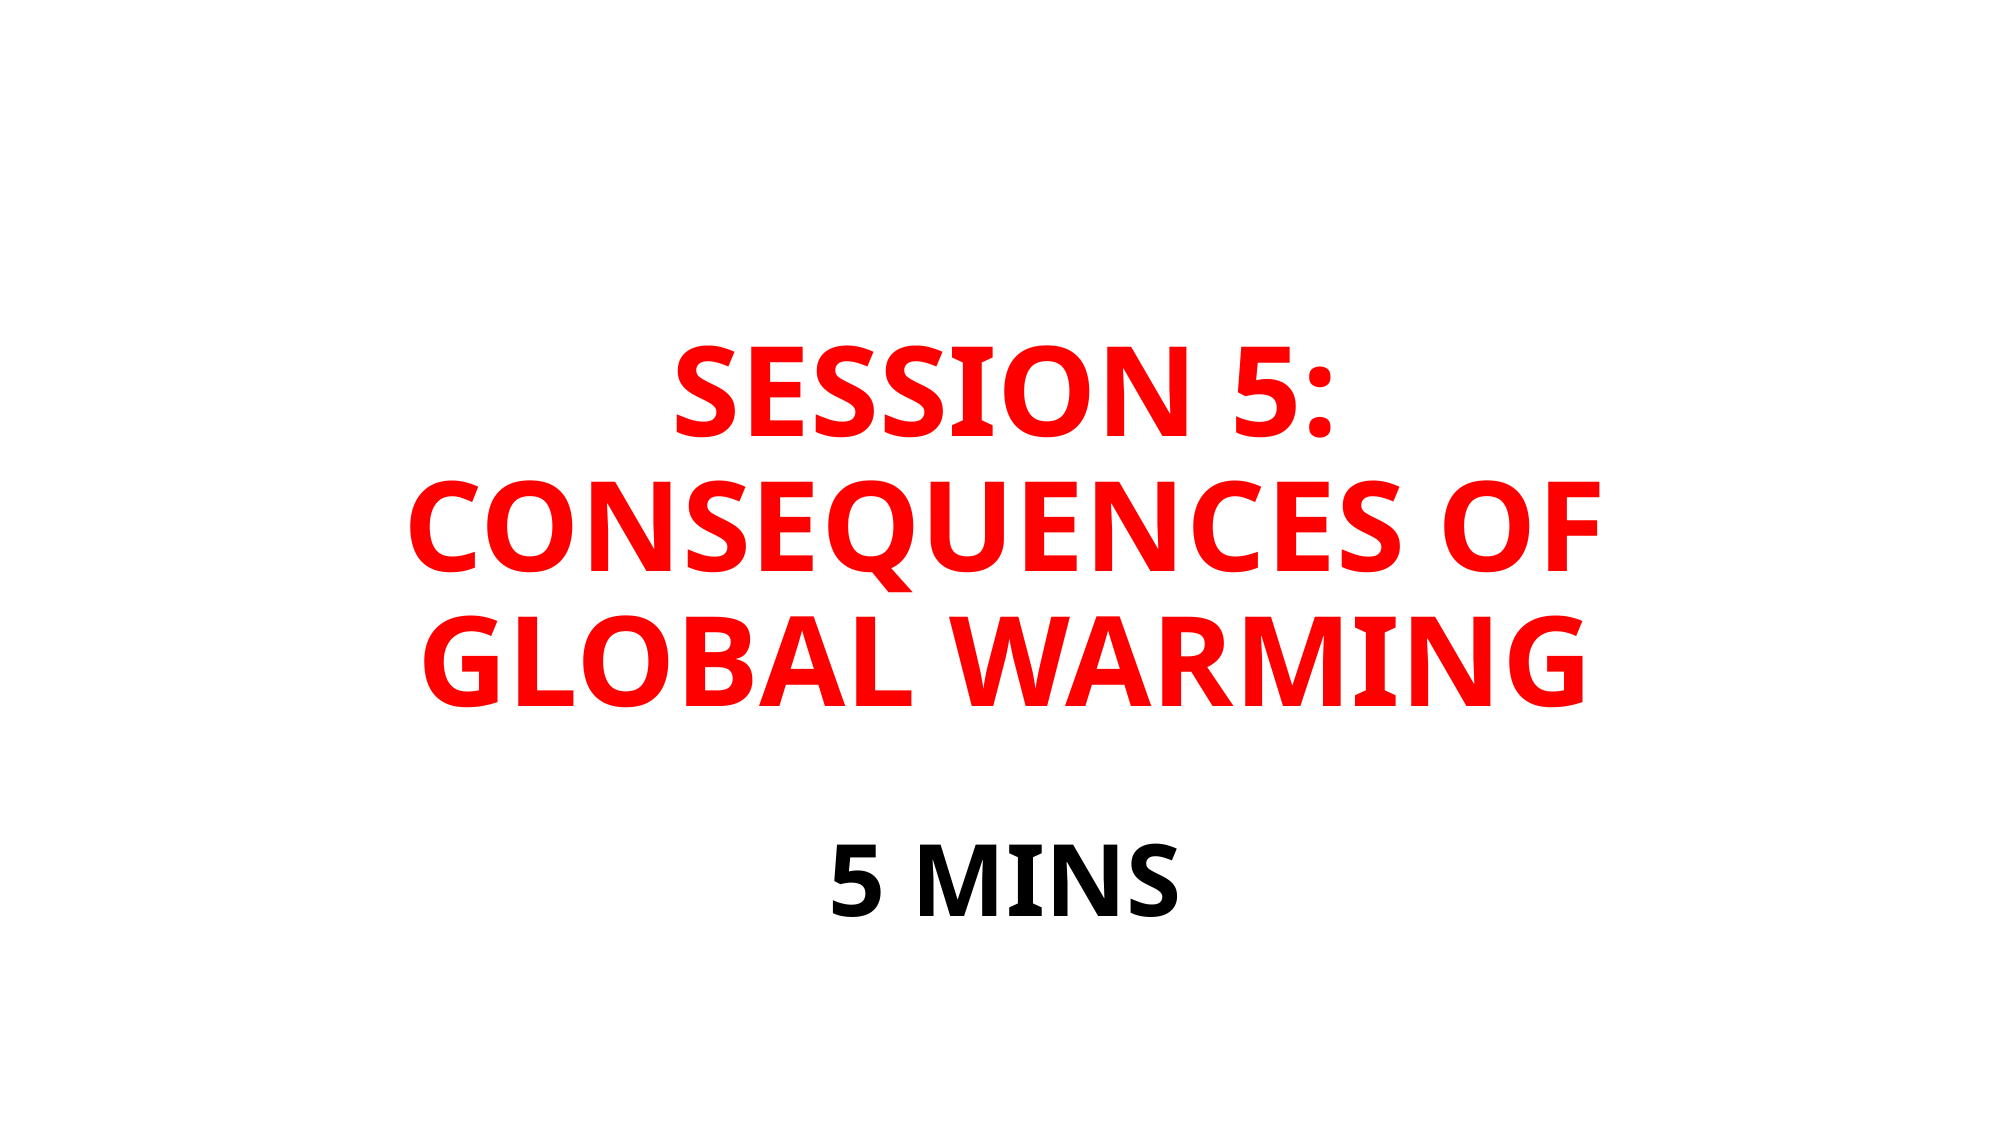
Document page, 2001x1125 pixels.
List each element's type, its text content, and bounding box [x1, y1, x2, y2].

title SESSION 5: CONSEQUENCES OF GLOBAL WARMING [367, 126, 1643, 742]
subtitle 5 MINS [480, 822, 1531, 1110]
